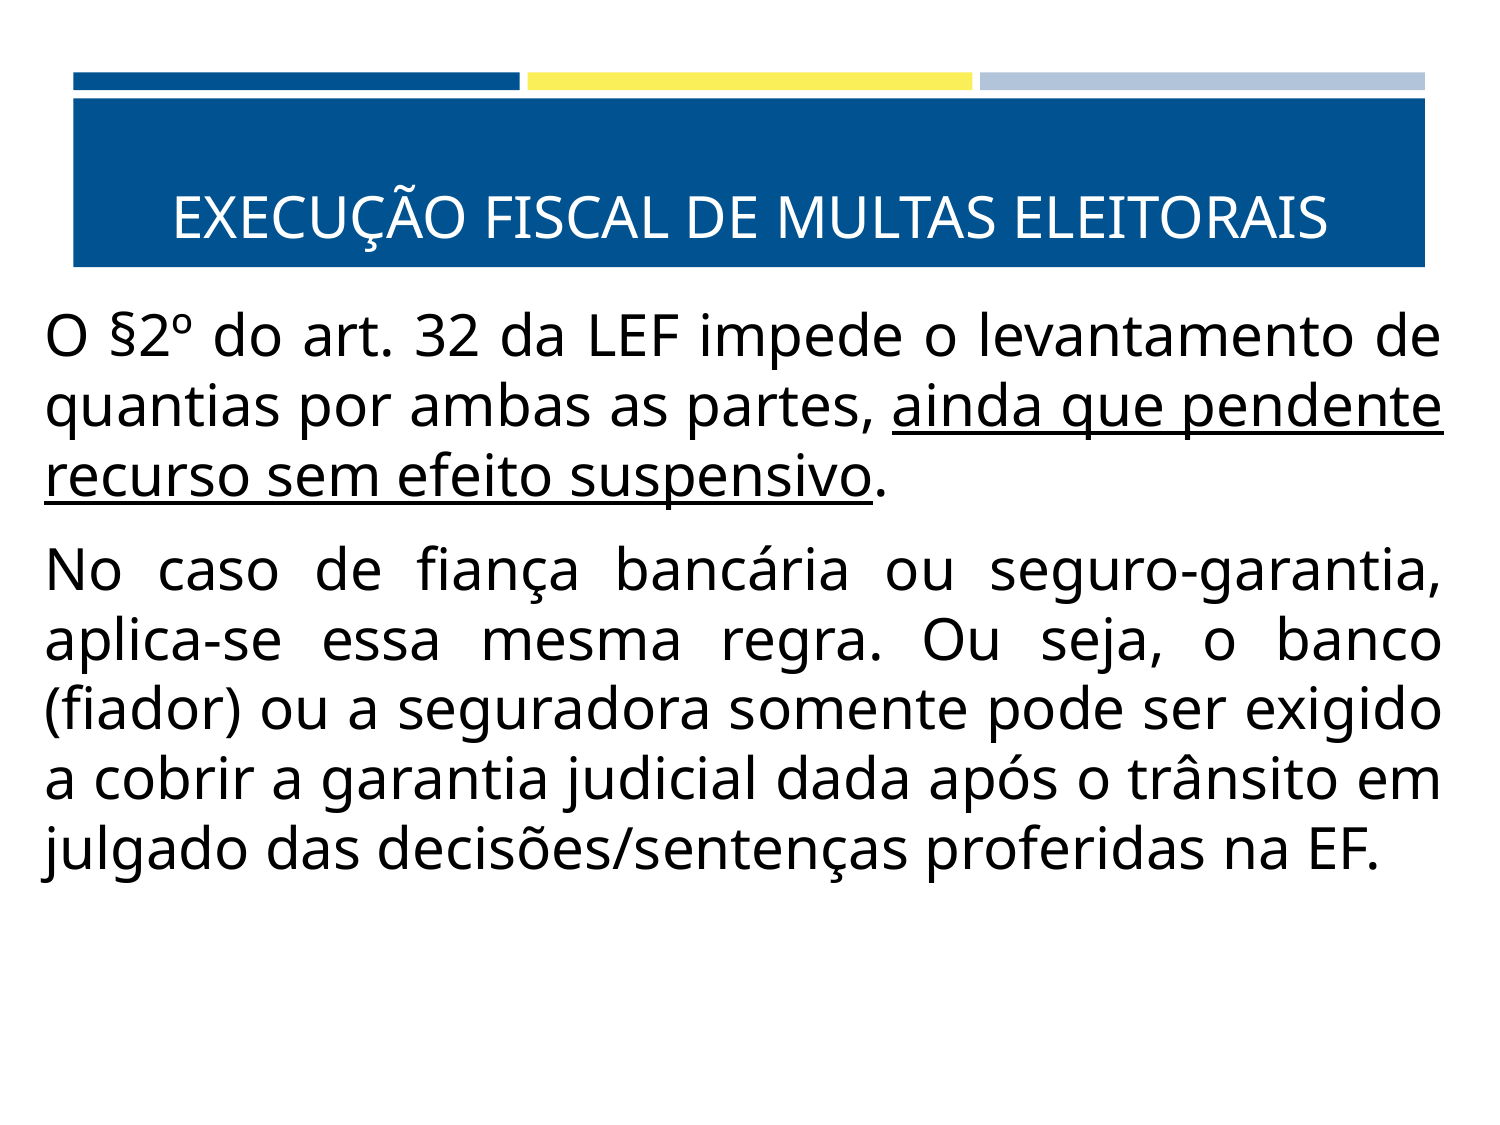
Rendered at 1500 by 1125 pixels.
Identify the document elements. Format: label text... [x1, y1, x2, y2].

title EXECUÇÃO FISCAL DE MULTAS ELEITORAIS [95, 112, 1406, 259]
list O §2º do art. 32 da LEF impede o levantamento de quantias por ambas as partes, ainda que pendente recurso sem efeito suspensivo. No caso de fiança bancária ou seguro-garantia, aplica-se essa mesma regra. Ou seja, o banco (fiador) ou a seguradora somente pode ser exigido a cobrir a garantia judicial dada após o trânsito em julgado das decisões/sentenças proferidas na EF. [29, 290, 1459, 1094]
